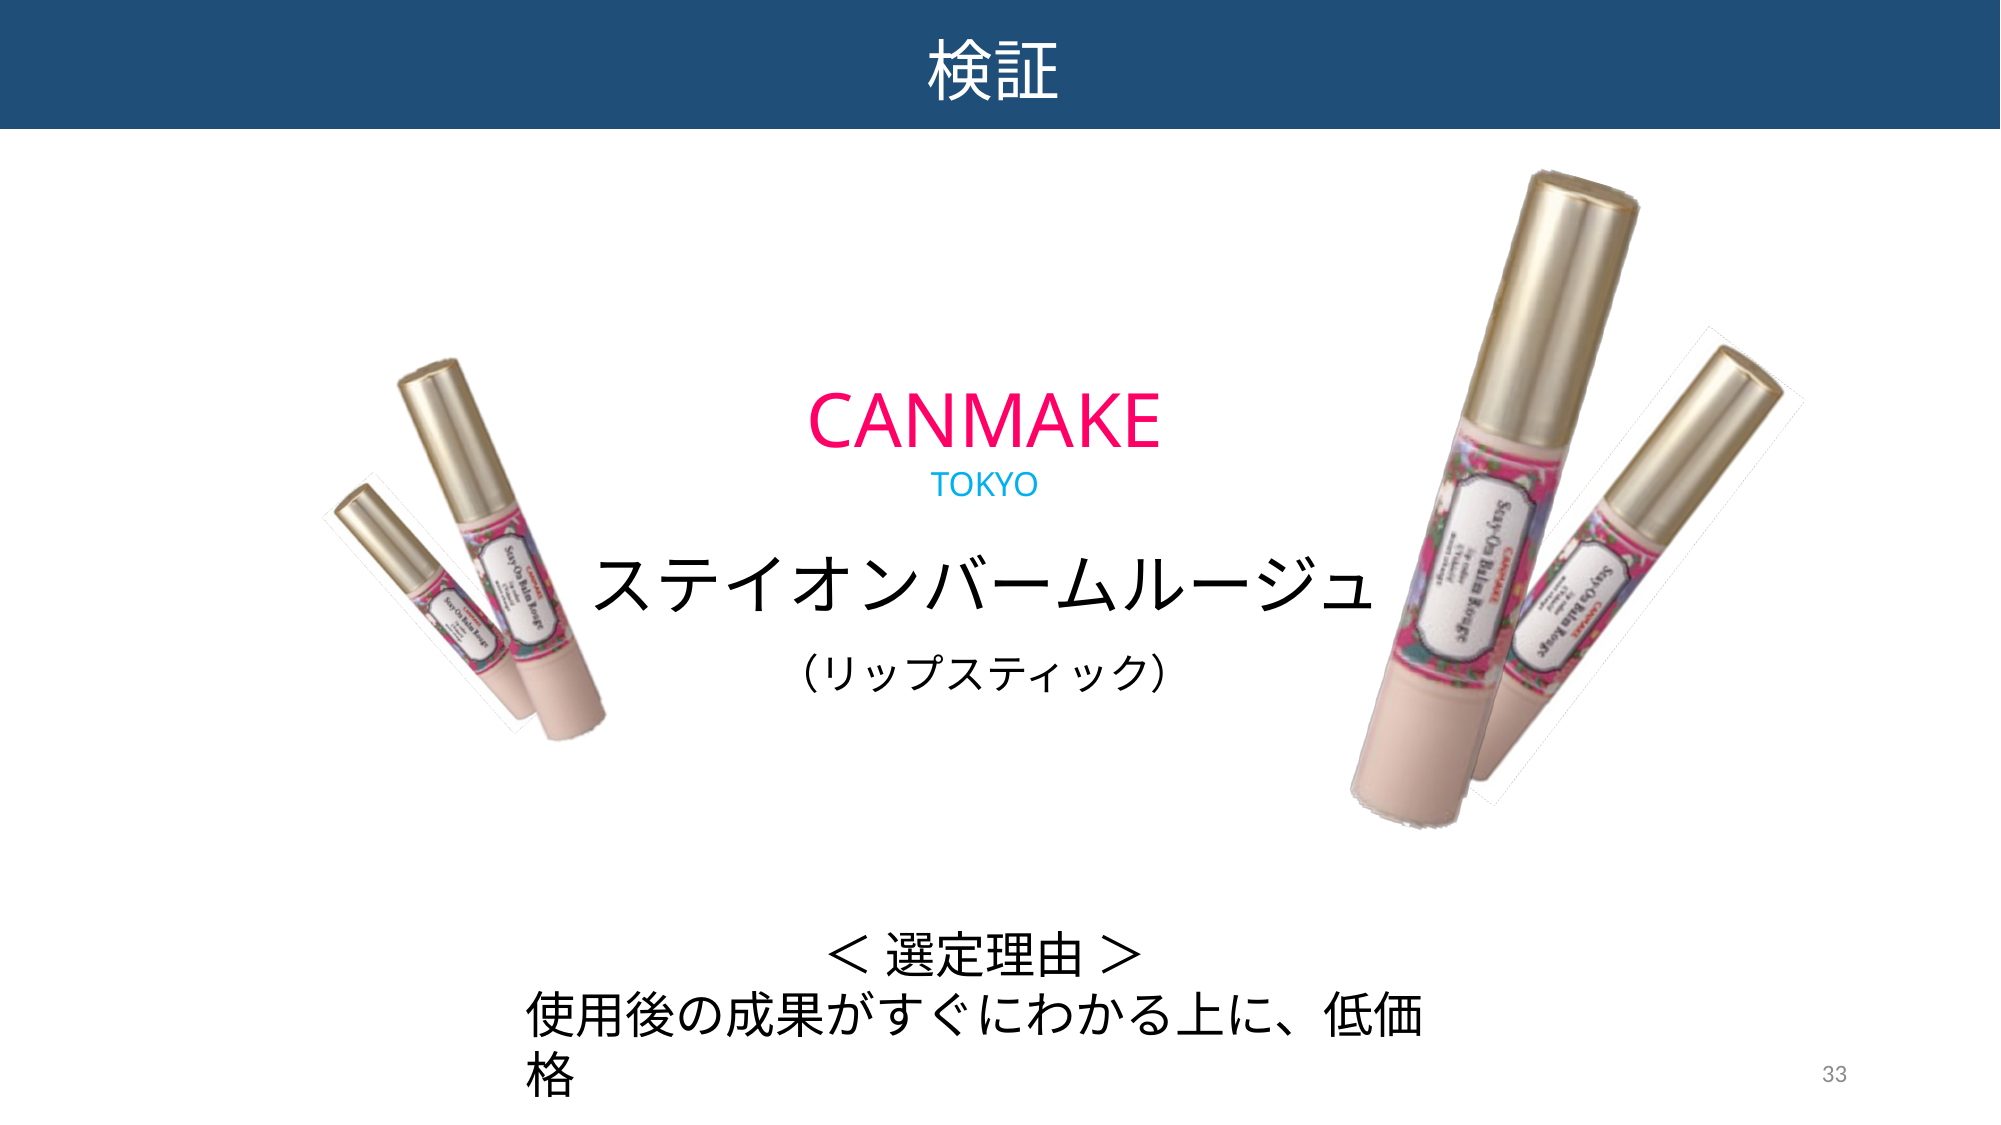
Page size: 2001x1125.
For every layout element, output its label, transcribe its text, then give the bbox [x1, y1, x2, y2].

picture [0, 0, 2000, 130]
text_box ＜ 選定理由 ＞ 使用後の成果がすぐにわかる上に、低価格 [510, 855, 1460, 1125]
slide_number 33 [1460, 1042, 1863, 1103]
text_box CANMAKE TOKYO ステイオンバームルージュ （リップスティック） [619, 365, 1413, 705]
picture [278, 323, 641, 780]
picture [1321, 157, 1817, 854]
